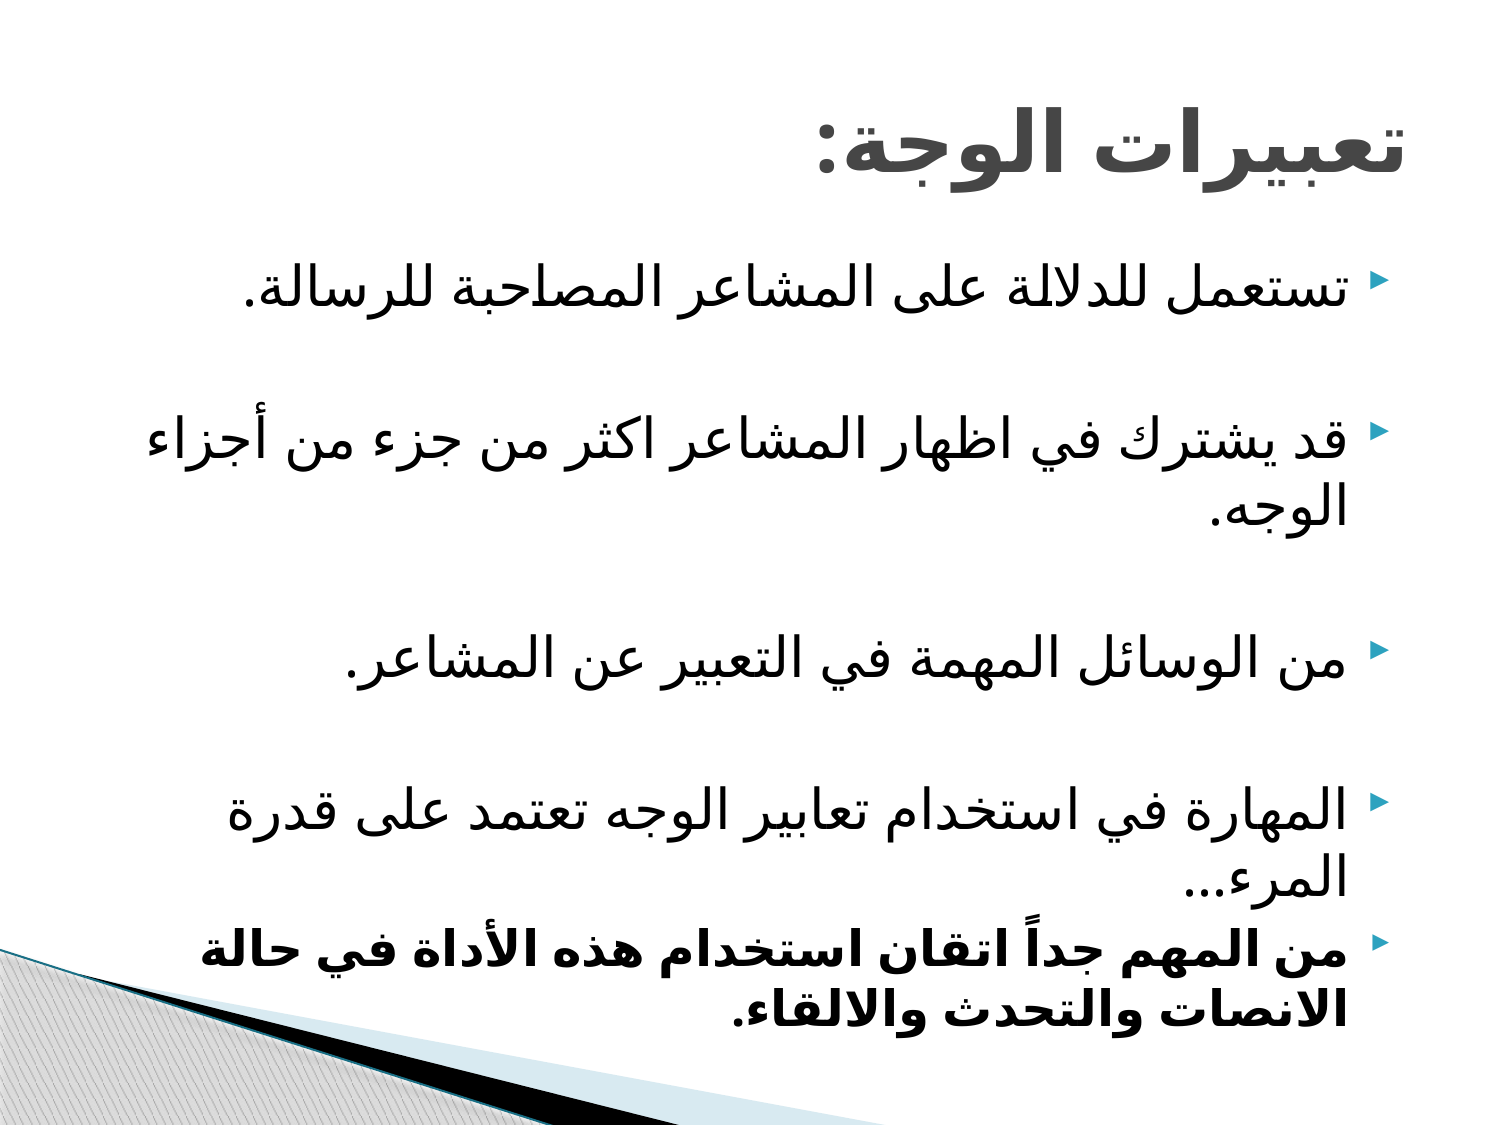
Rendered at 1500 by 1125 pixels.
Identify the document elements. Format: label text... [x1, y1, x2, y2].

list تستعمل للدلالة على المشاعر المصاحبة للرسالة. قد يشترك في اظهار المشاعر اكثر من جزء من أجزاء الوجه. من الوسائل المهمة في التعبير عن المشاعر. المهارة في استخدام تعابير الوجه تعتمد على قدرة المرء... من المهم جداً اتقان استخدام هذه الأداة في حالة الانصات والتحدث والالقاء. [75, 243, 1425, 986]
title تعبيرات الوجة: [75, 45, 1425, 233]
